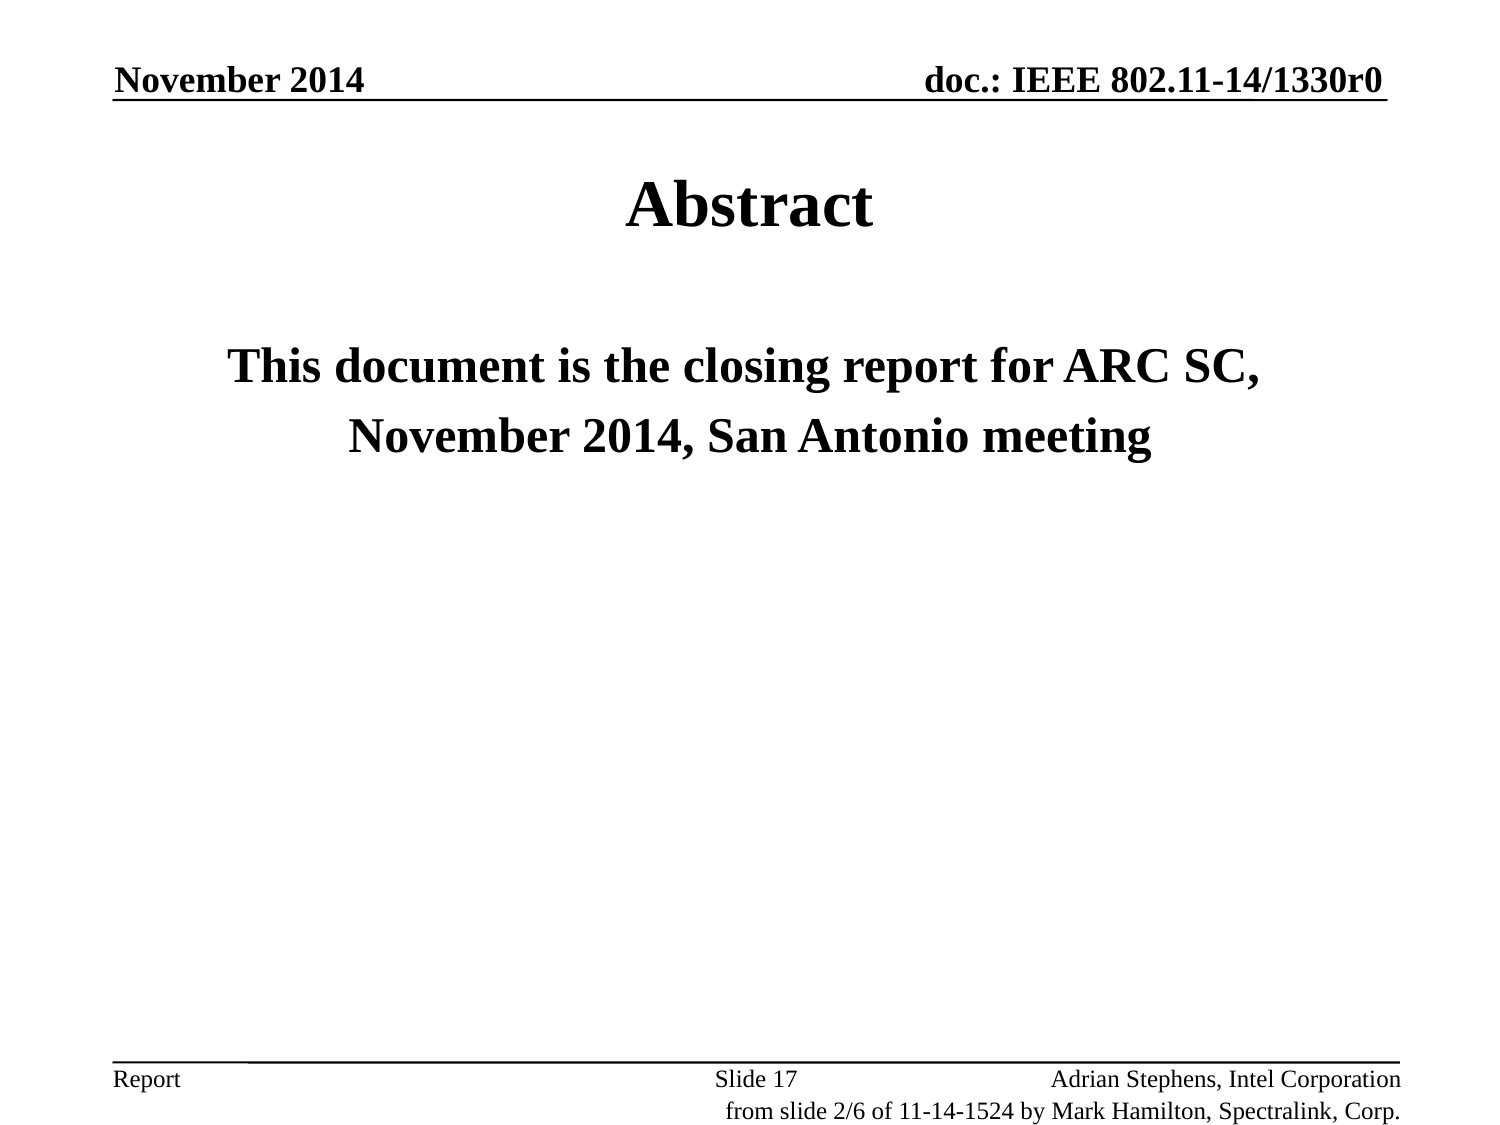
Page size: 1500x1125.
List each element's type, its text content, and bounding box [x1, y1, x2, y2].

footer Adrian Stephens, Intel Corporation [1047, 1061, 1402, 1087]
text_box from slide 2/6 of 11-14-1524 by Mark Hamilton, Spectralink, Corp. [343, 1087, 1417, 1125]
title Abstract [112, 112, 1388, 288]
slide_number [114, 54, 374, 101]
list This document is the closing report for ARC SC, November 2014, San Antonio meeting [112, 324, 1388, 1000]
slide_number Slide 17 [712, 1061, 800, 1087]
